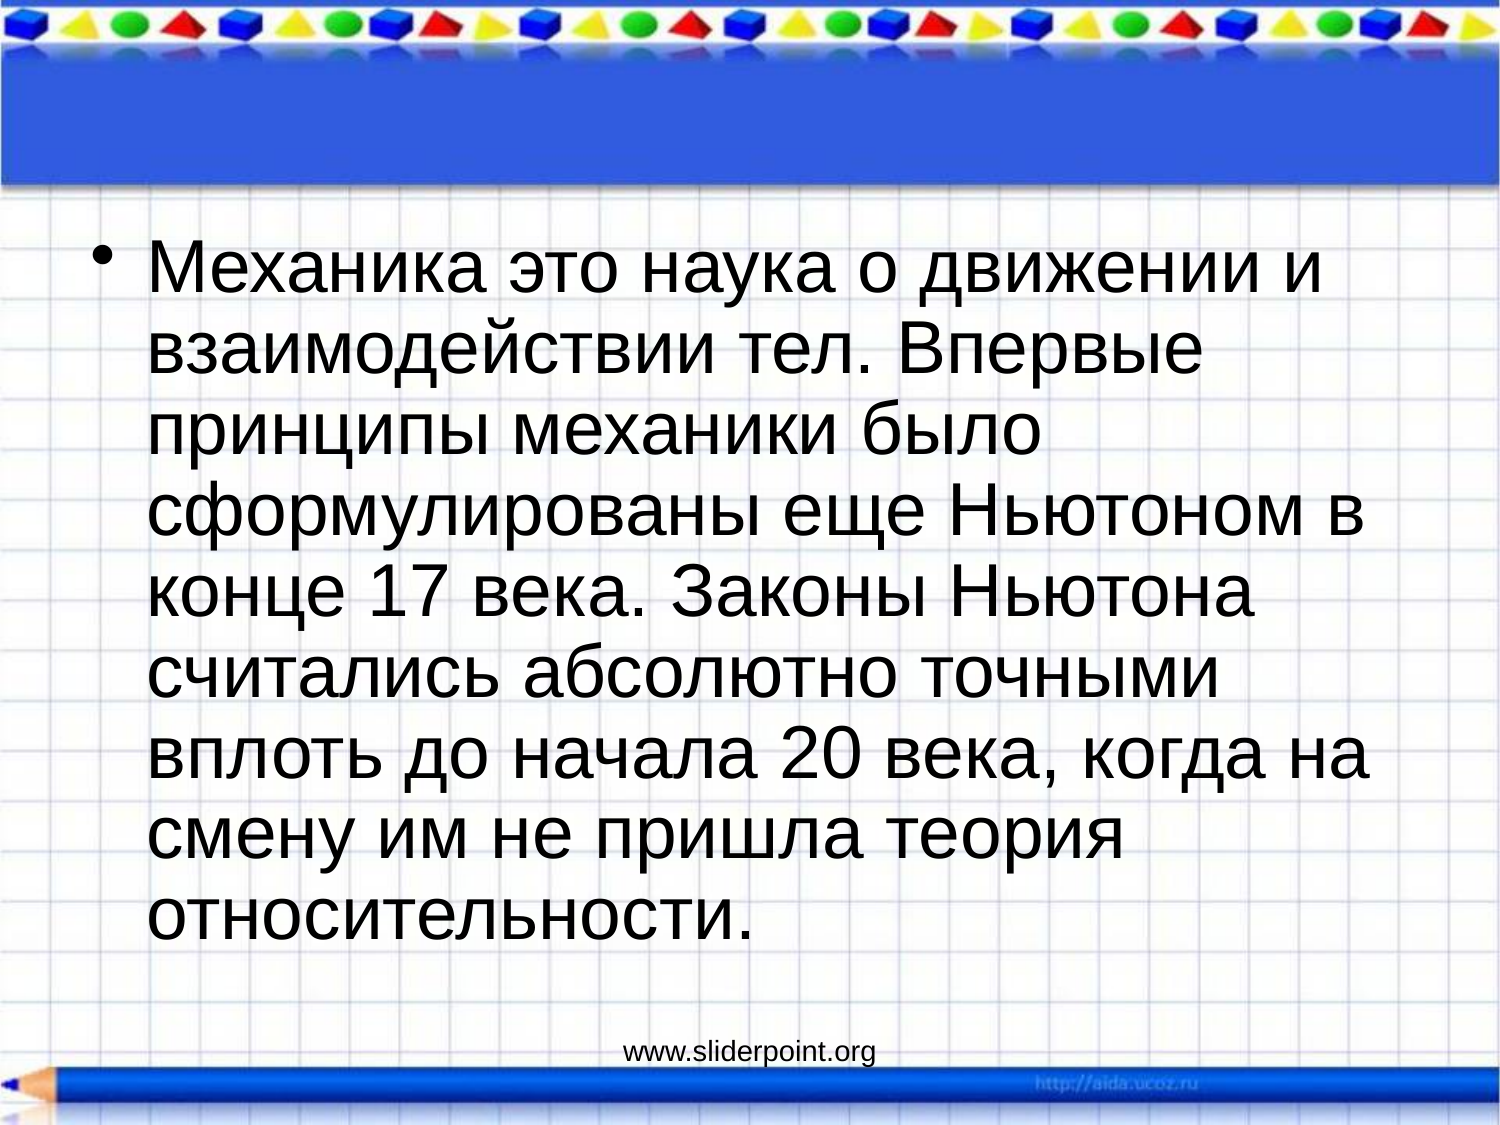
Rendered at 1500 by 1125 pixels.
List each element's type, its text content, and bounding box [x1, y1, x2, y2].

footer www.sliderpoint.org [512, 1024, 988, 1103]
picture [0, 0, 1500, 1125]
list Механика это наука о движении и взаимодействии тел. Впервые принципы механики было сформулированы еще Ньютоном в конце 17 века. Законы Ньютона считались абсолютно точными вплоть до начала 20 века, когда на смену им не пришла теория относительности. [74, 219, 1426, 1006]
